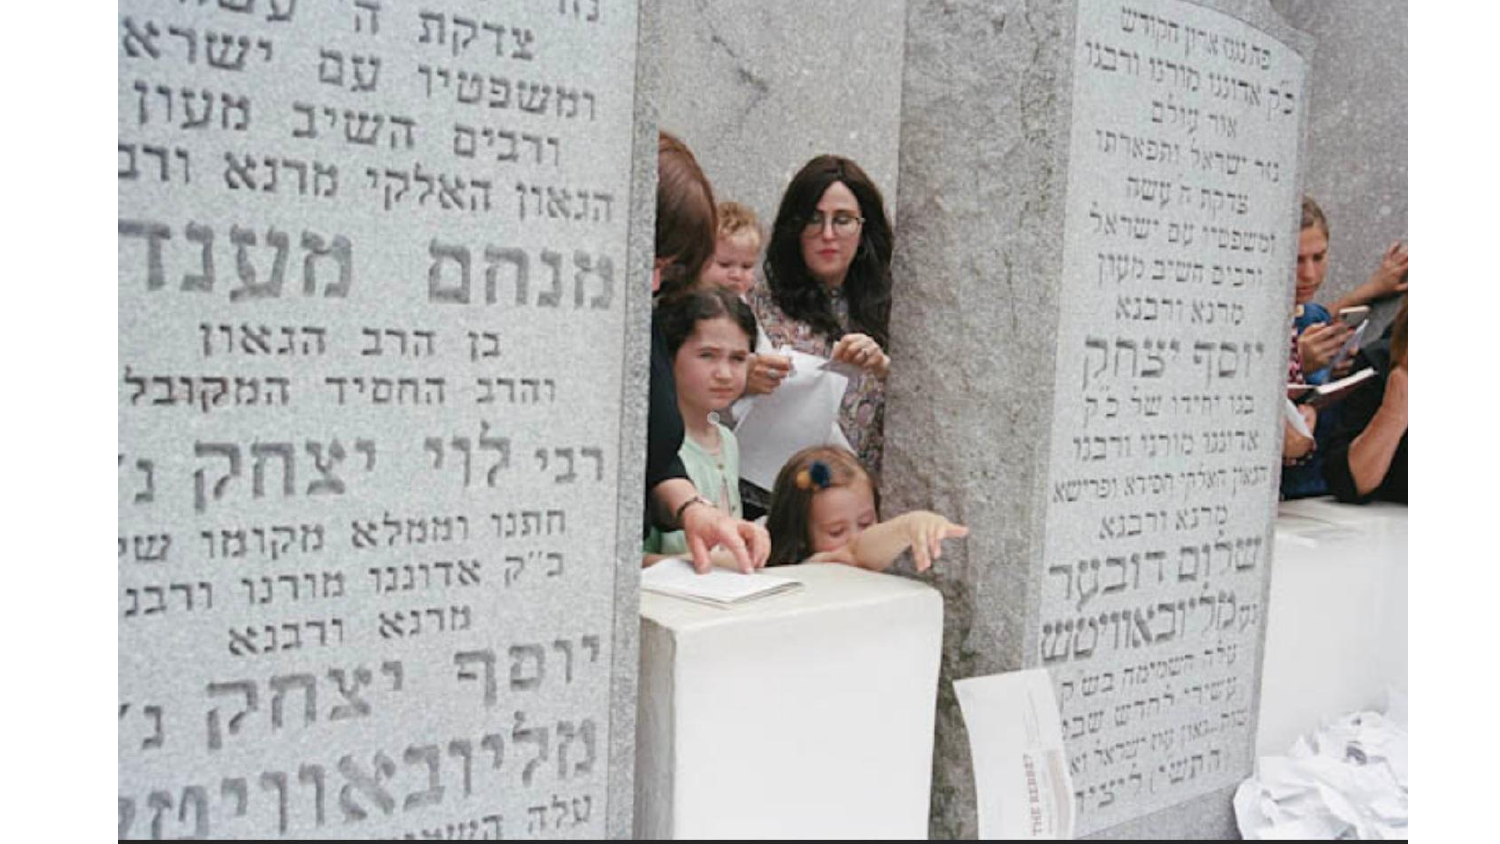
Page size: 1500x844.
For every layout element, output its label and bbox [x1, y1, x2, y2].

picture [118, 0, 1409, 844]
